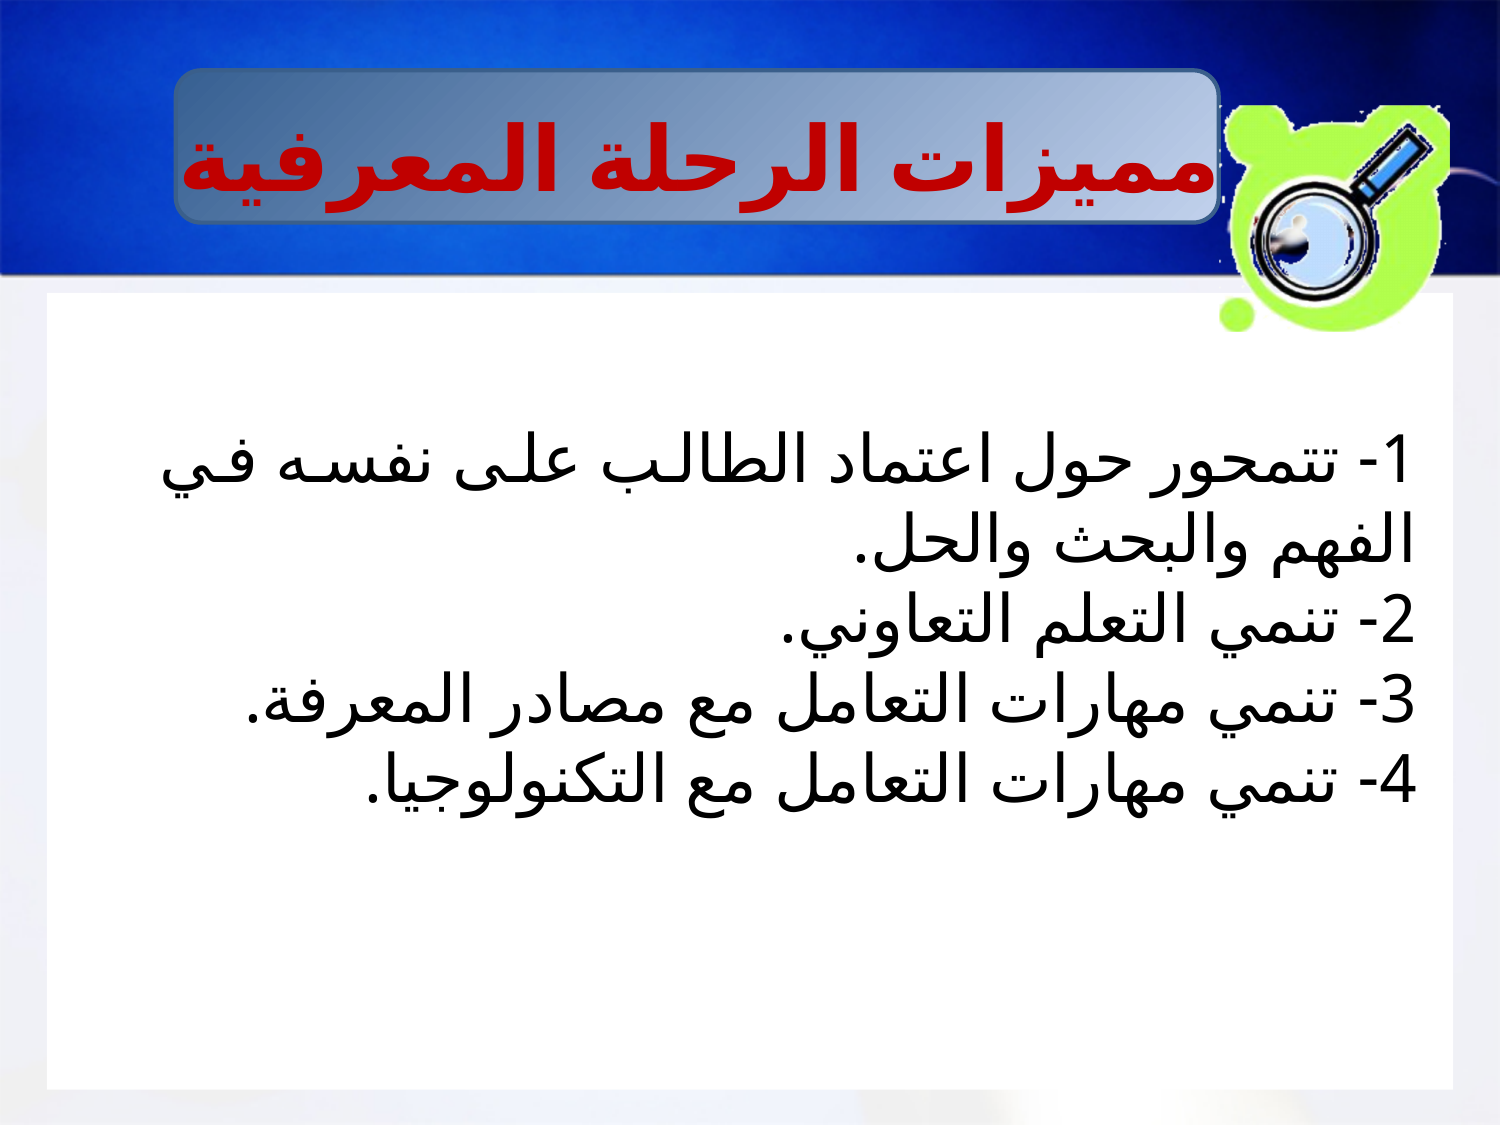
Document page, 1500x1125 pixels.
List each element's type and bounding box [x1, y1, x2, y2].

picture [1220, 103, 1448, 335]
text_box [0, 0, 1500, 1125]
